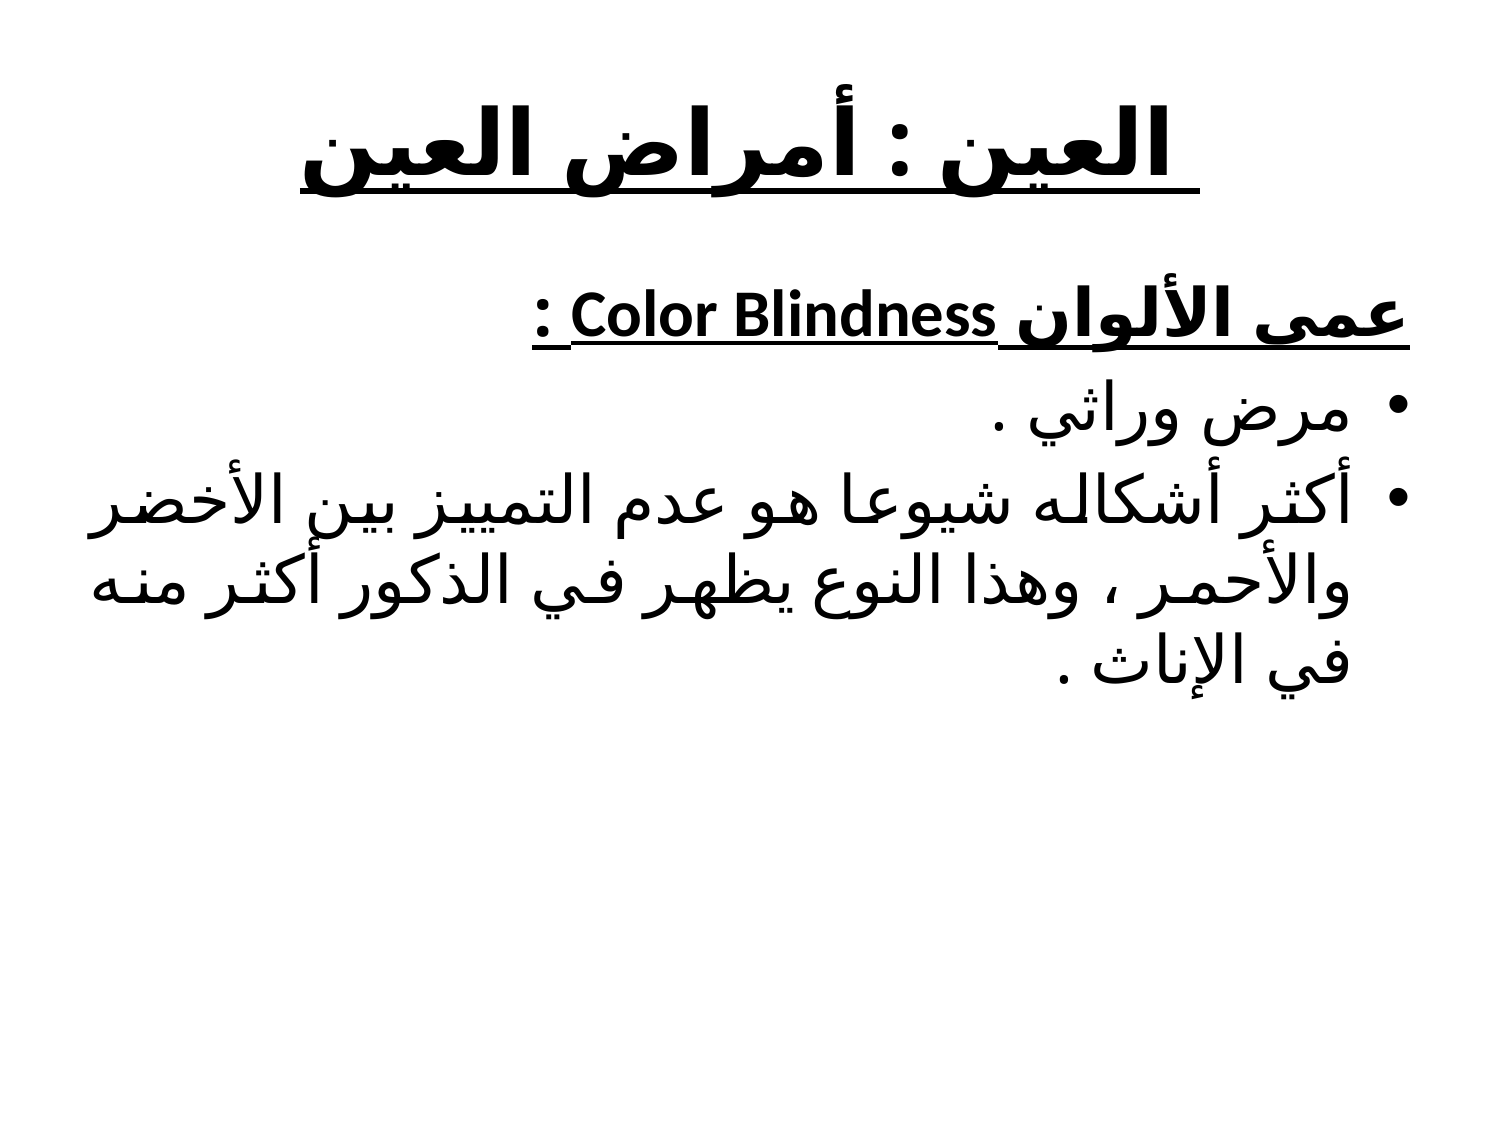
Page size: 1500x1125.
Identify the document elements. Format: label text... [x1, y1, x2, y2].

list عمى الألوان Color Blindness : مرض وراثي . أكثر أشكاله شيوعا هو عدم التمييز بين الأخضر والأحمر ، وهذا النوع يظهر في الذكور أكثر منه في الإناث . [75, 262, 1425, 1005]
title العين : أمراض العين [75, 45, 1425, 233]
